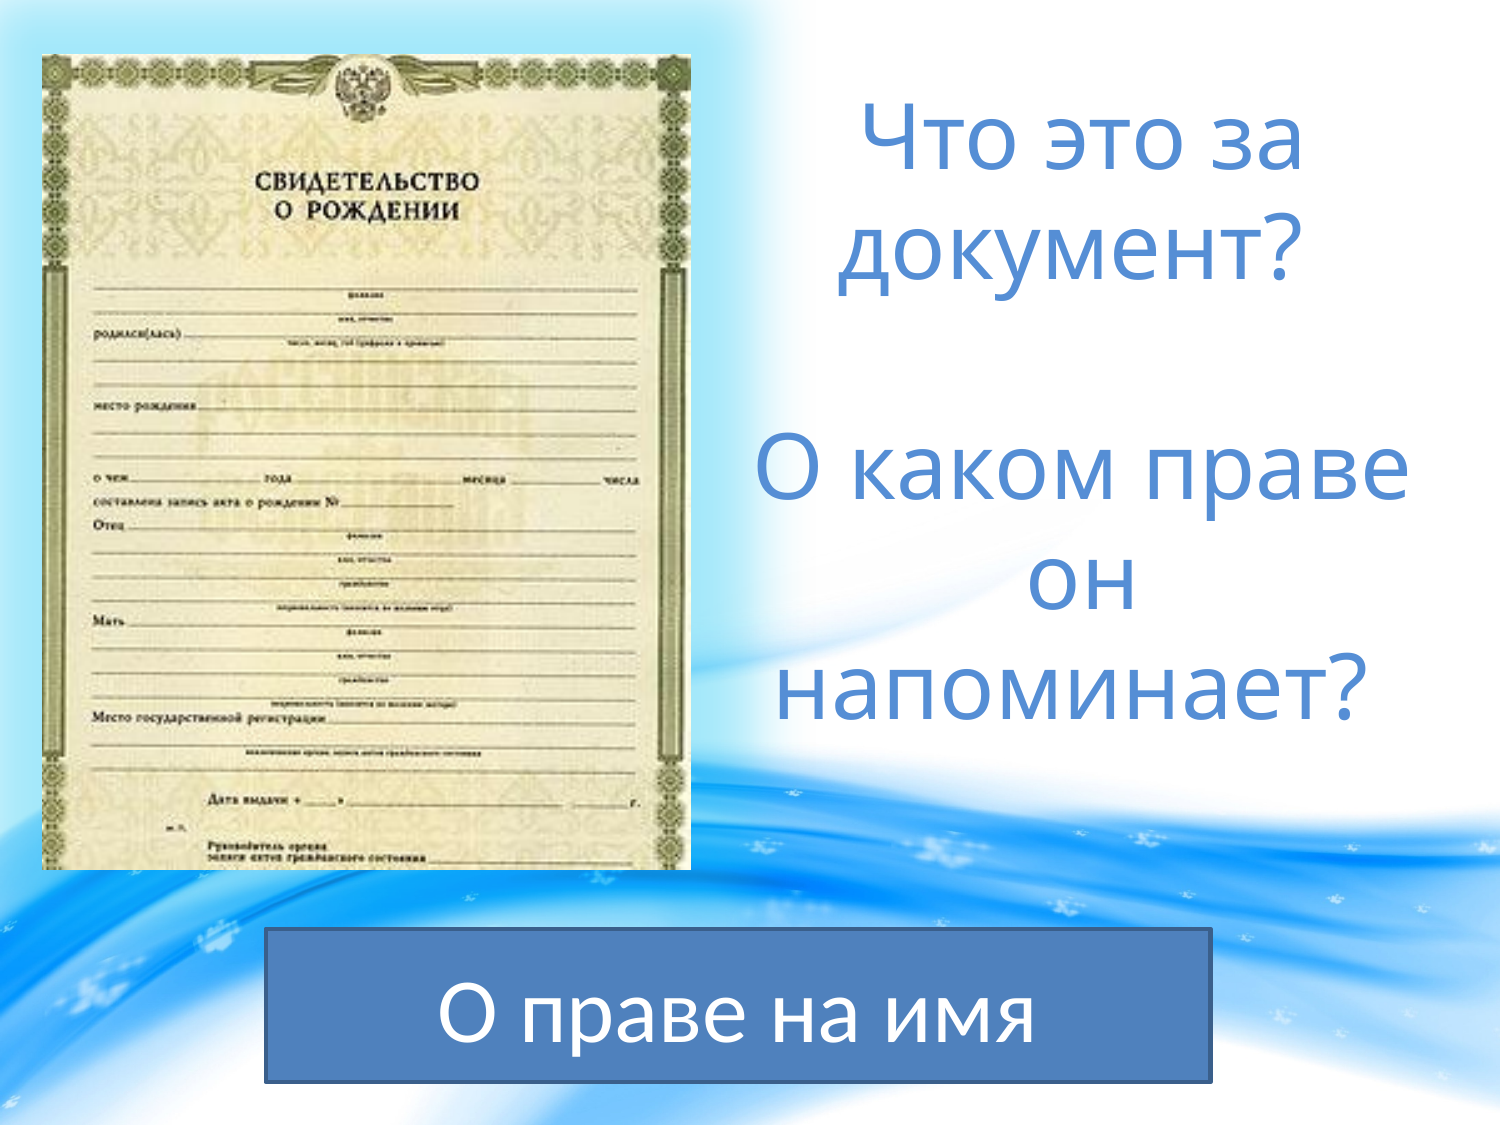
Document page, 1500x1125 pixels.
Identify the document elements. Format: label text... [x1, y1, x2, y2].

text_box Что это за документ? О каком праве он напоминает? [702, 70, 1463, 745]
picture [0, 0, 1500, 1125]
text_box О праве на имя [264, 927, 1213, 1084]
